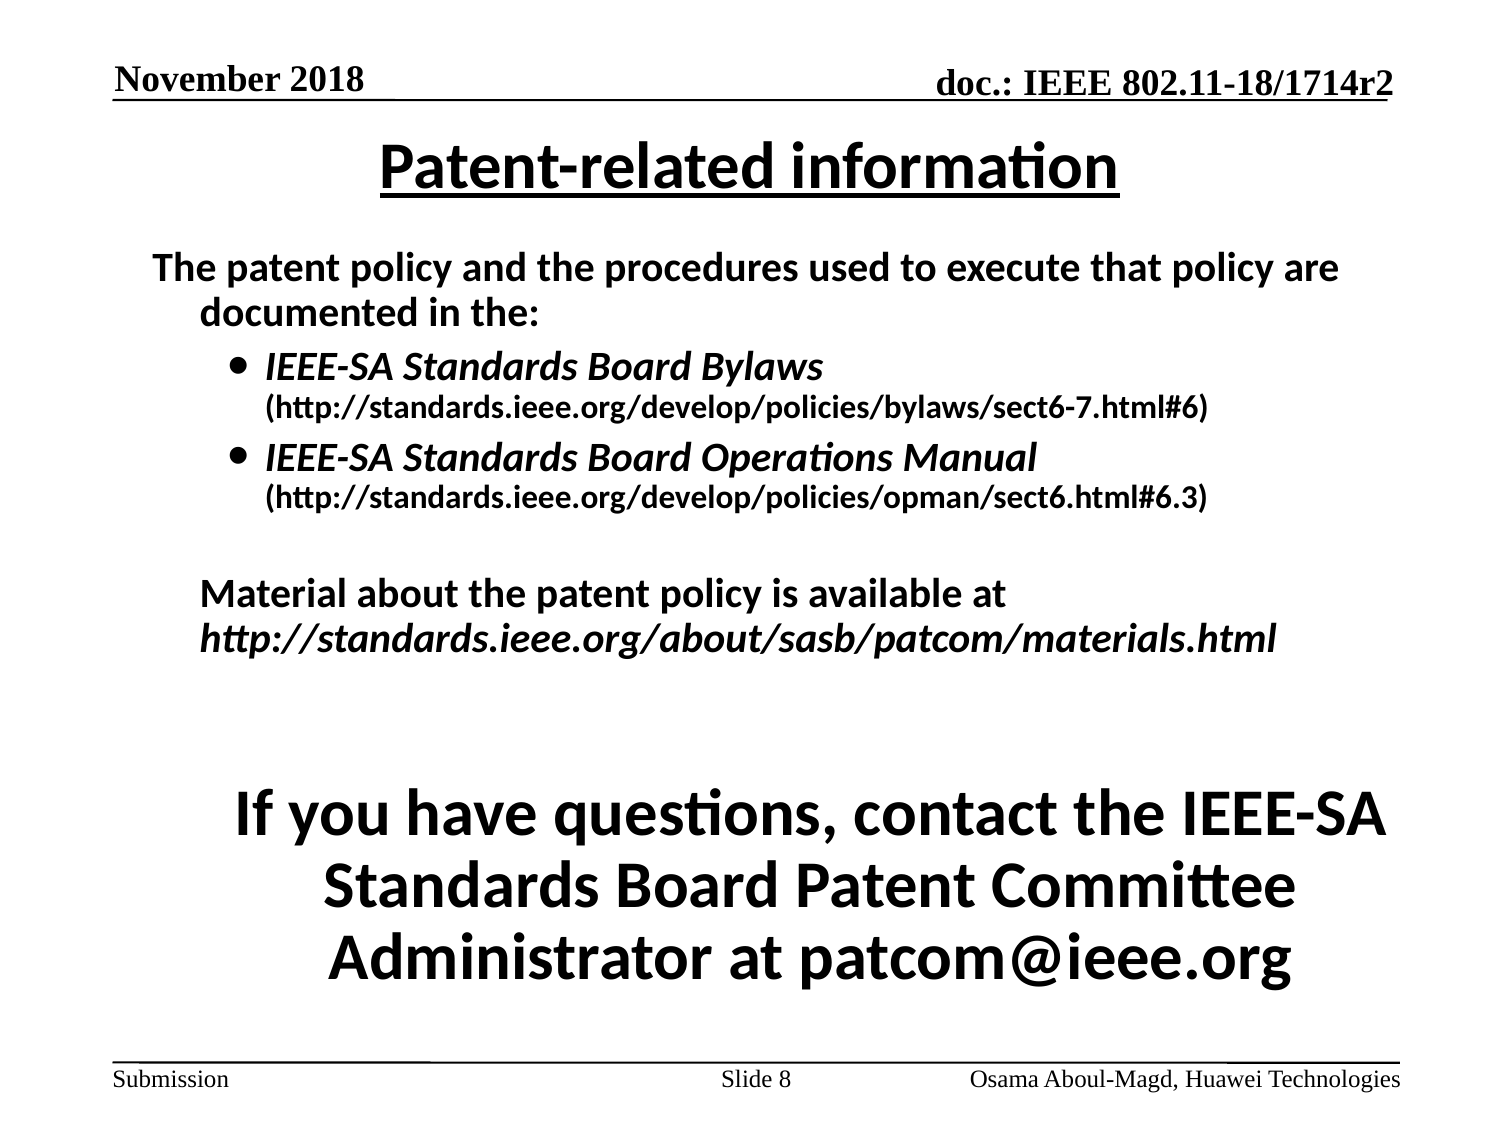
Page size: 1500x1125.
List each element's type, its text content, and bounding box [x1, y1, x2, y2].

footer Osama Aboul-Magd, Huawei Technologies [878, 1061, 1402, 1093]
slide_number Slide 8 [712, 1061, 800, 1123]
title Patent-related information [112, 74, 1388, 237]
list The patent policy and the procedures used to execute that policy are documented in the: IEEE-SA Standards Board Bylaws (http://standards.ieee.org/develop/policies/bylaws/sect6-7.html#6) IEEE-SA Standards Board Operations Manual (http://standards.ieee.org/develop/policies/opman/sect6.html#6.3) Material about the patent policy is available at http://standards.ieee.org/about/sasb/patcom/materials.html If you have questions, contact the IEEE-SA Standards Board Patent Committee Administrator at patcom@ieee.org [62, 237, 1438, 913]
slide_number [114, 54, 423, 100]
